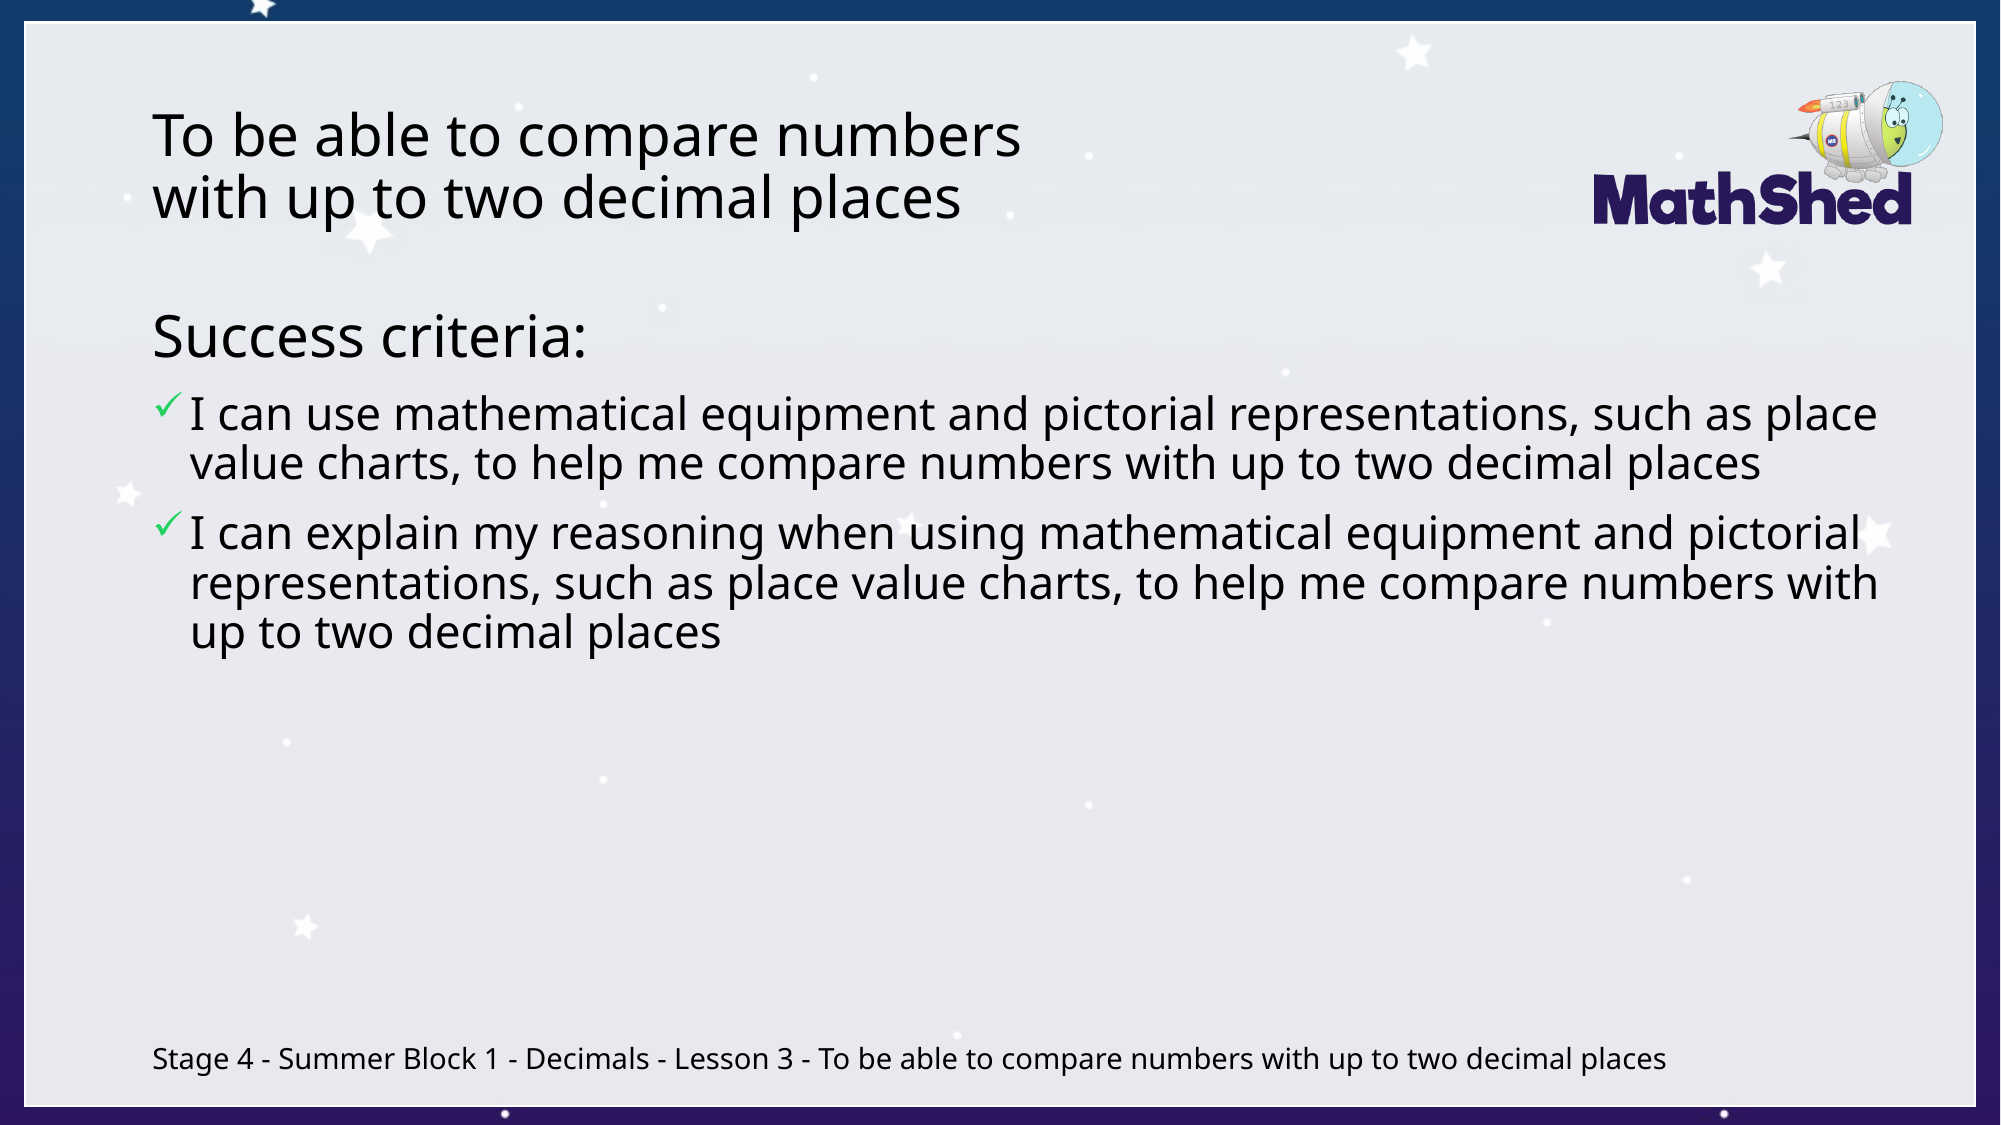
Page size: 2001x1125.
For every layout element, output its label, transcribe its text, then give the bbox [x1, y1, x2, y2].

list Success criteria: I can use mathematical equipment and pictorial representations, such as place value charts, to help me compare numbers with up to two decimal places I can explain my reasoning when using mathematical equipment and pictorial representations, such as place value charts, to help me compare numbers with up to two decimal places [137, 299, 1898, 1014]
footer Stage 4 - Summer Block 1 - Decimals - Lesson 3 - To be able to compare numbers with up to two decimal places [137, 1033, 2000, 1093]
picture [0, 0, 2001, 1125]
title To be able to compare numbers with up to two decimal places [137, 59, 1578, 278]
